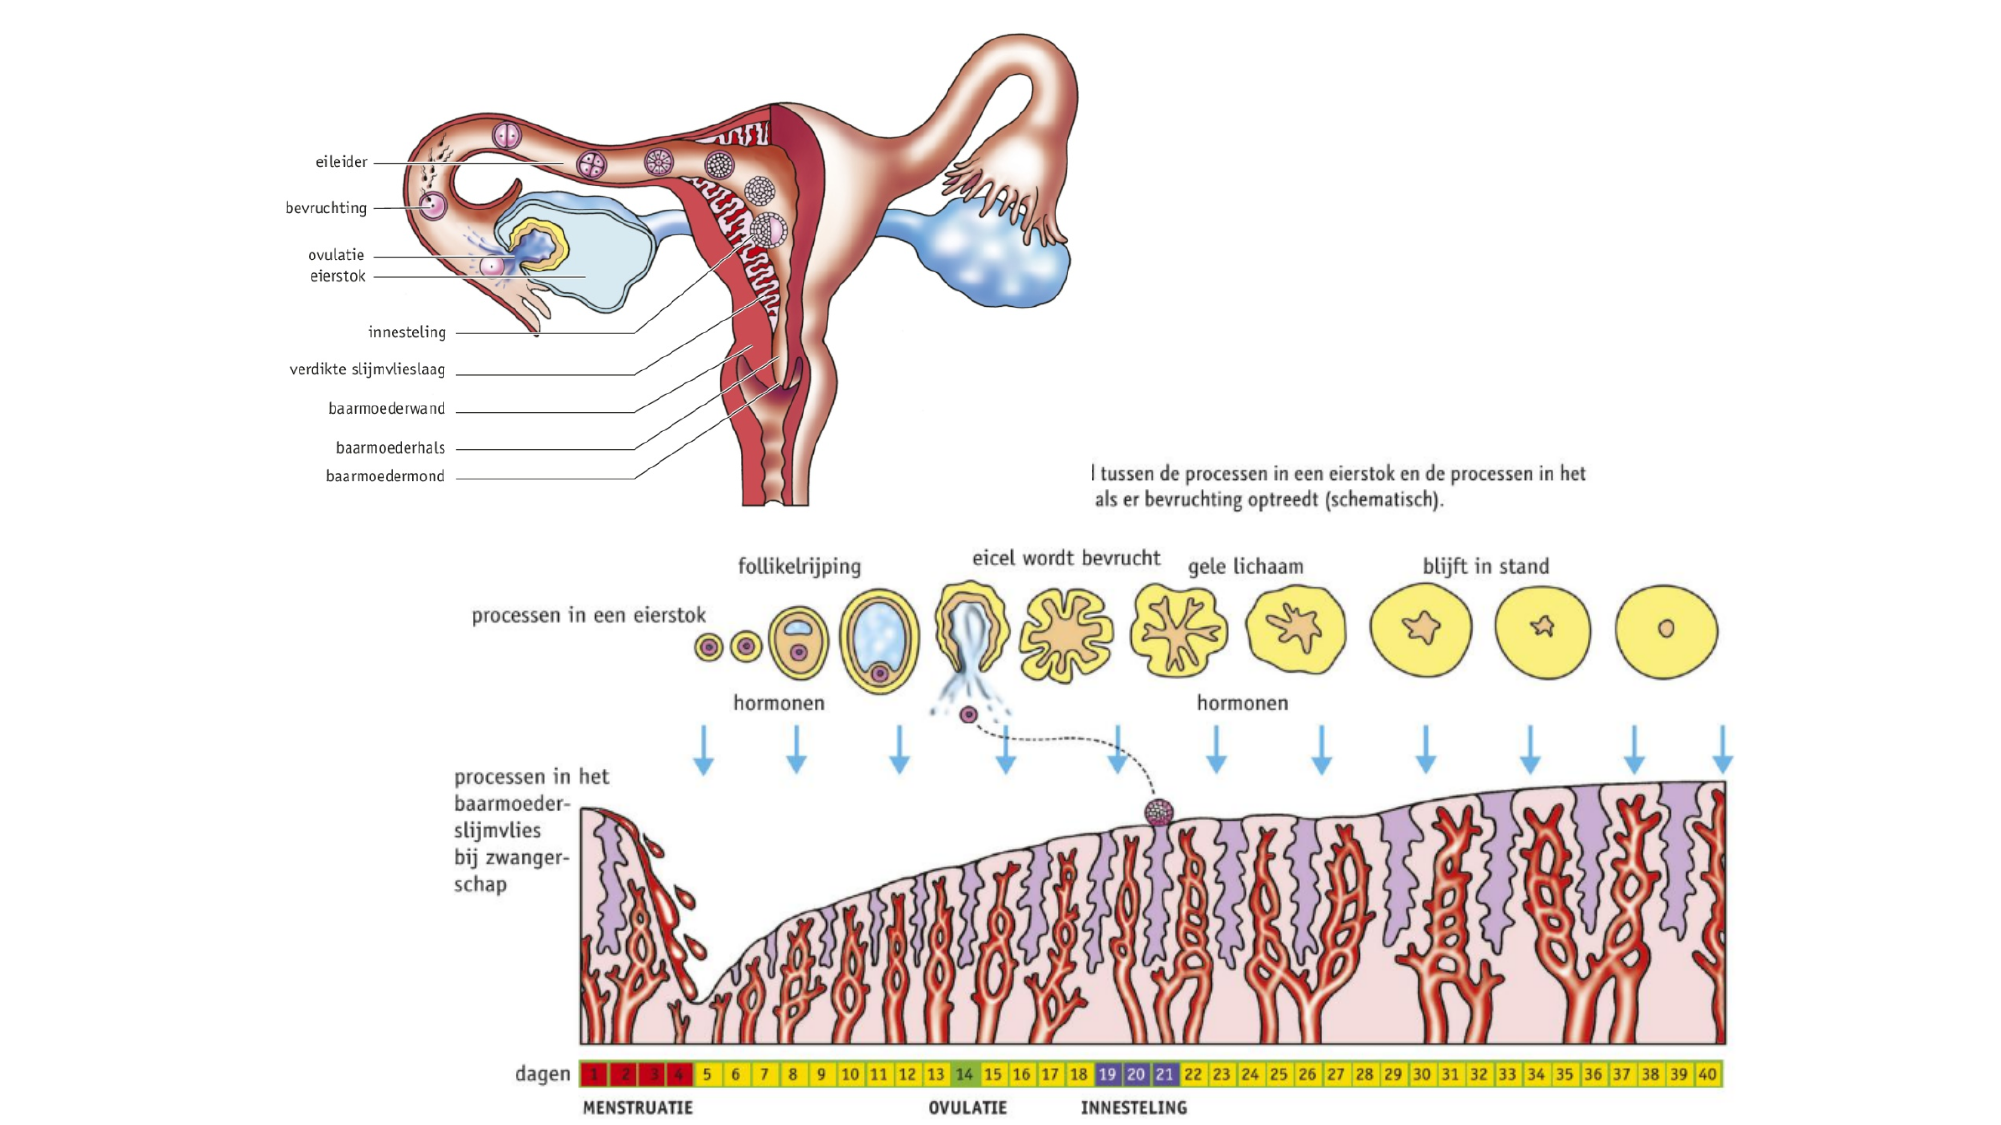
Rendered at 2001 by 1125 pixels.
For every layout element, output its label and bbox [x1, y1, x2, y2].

picture [441, 448, 1742, 1125]
list [274, 14, 1092, 516]
